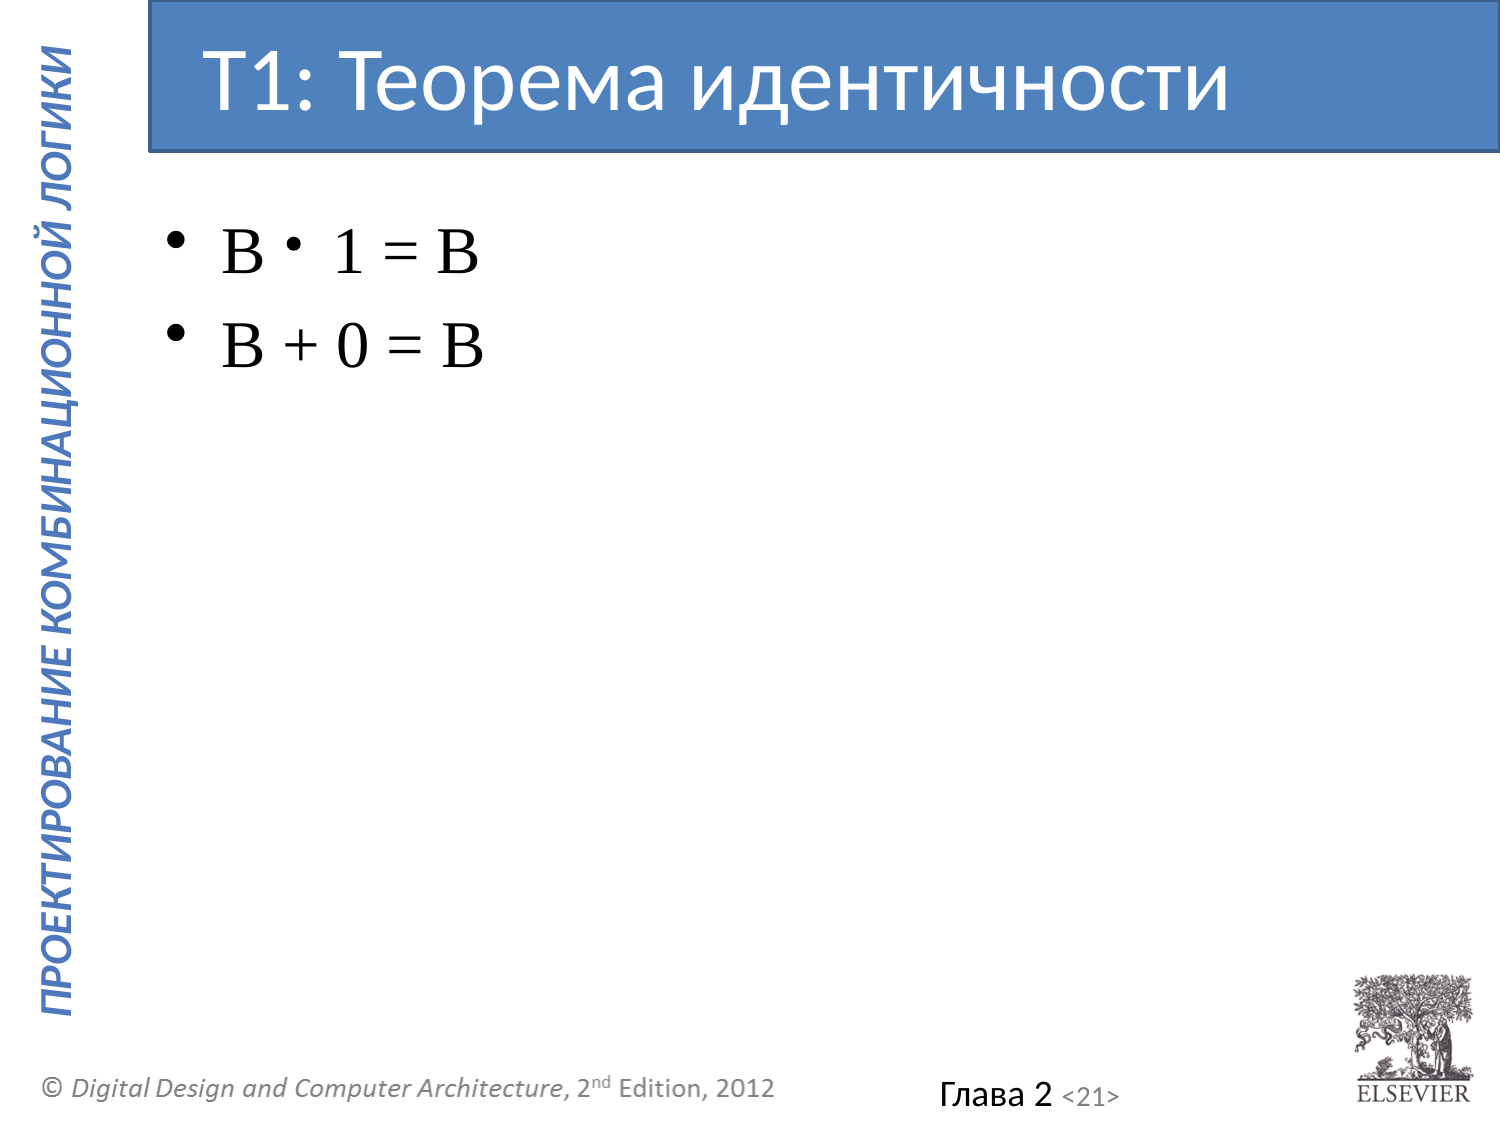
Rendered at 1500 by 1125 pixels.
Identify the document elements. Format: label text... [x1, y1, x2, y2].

text_box B 1 = B B + 0 = B [150, 199, 1450, 1013]
text_box [287, 237, 300, 250]
text_box T1: Теорема идентичности [187, 11, 1488, 136]
picture [0, 0, 1500, 1125]
